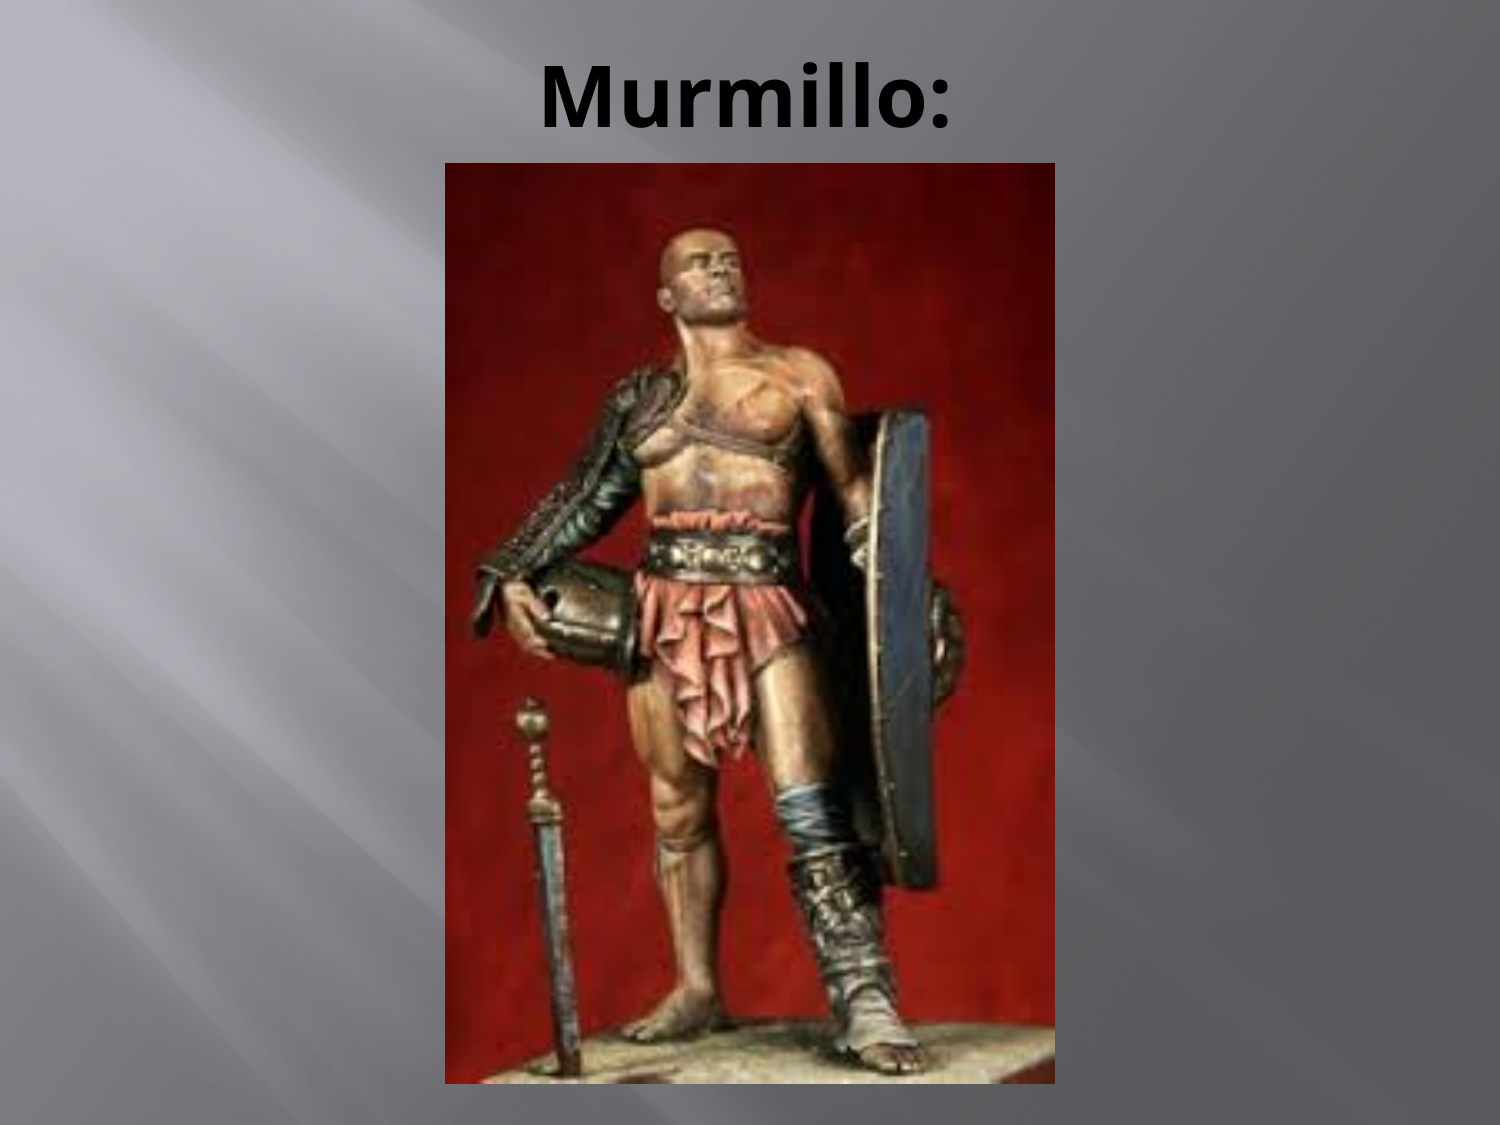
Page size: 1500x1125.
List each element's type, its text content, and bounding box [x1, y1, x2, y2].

title Murmillo: [70, 0, 1421, 188]
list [445, 163, 1055, 1084]
